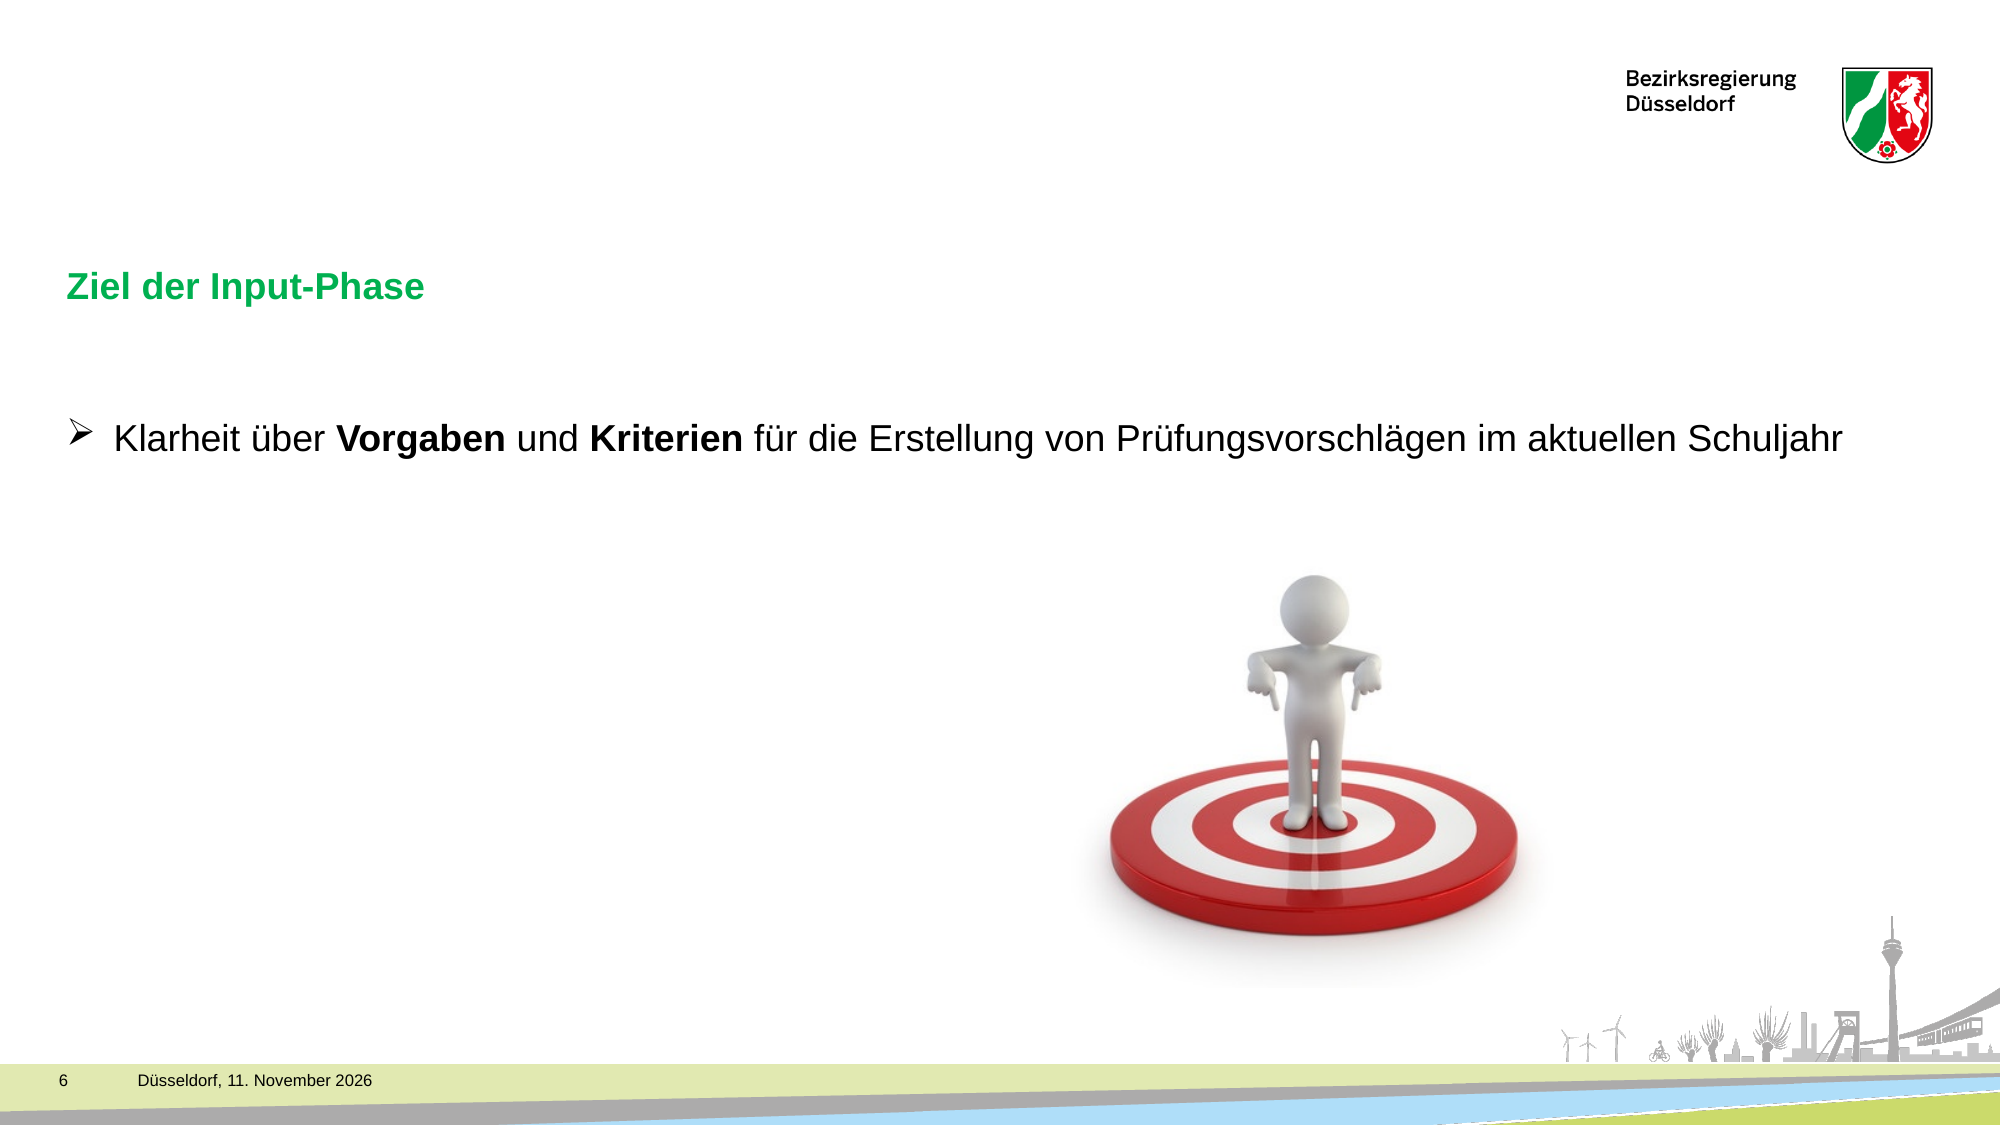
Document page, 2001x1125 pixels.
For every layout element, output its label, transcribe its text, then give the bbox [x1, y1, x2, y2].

footer Düsseldorf, 2. Dezember 2023 [137, 1070, 595, 1125]
slide_number 6 [58, 1070, 123, 1125]
title Ziel der Input-Phase [66, 231, 1933, 338]
list Klarheit über Vorgaben und Kriterien für die Erstellung von Prüfungsvorschlägen im aktuellen Schuljahr [66, 361, 1933, 905]
picture [1625, 66, 1933, 164]
picture [0, 526, 2000, 1125]
